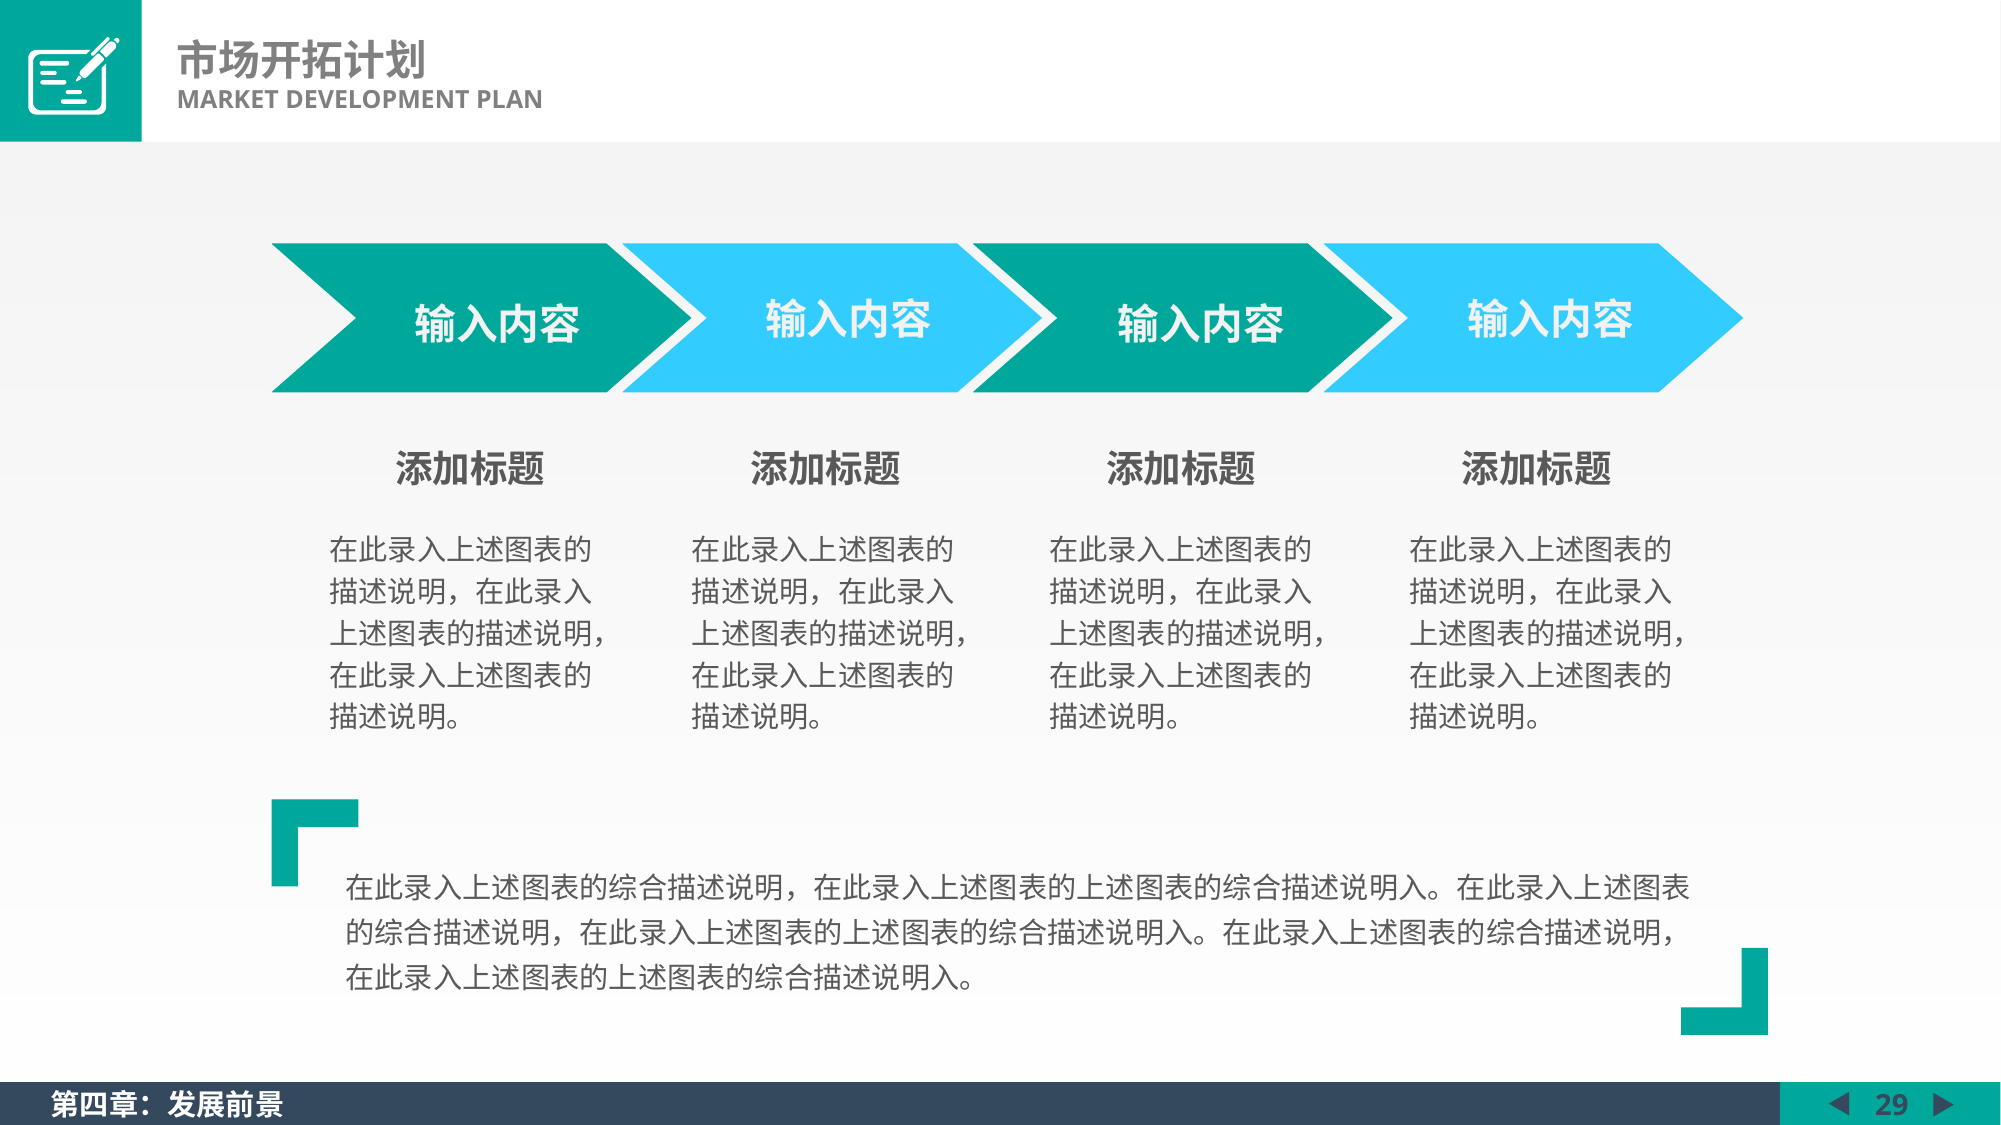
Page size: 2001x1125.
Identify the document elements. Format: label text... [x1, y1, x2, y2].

text_box 市场开拓计划 MARKET DEVELOPMENT PLAN [161, 59, 859, 138]
text_box [1681, 947, 1768, 1035]
text_box [339, 1080, 1778, 1125]
text_box 第四章：发展前景 [0, 1078, 339, 1125]
text_box 在此录入上述图表的描述说明，在此录入上述图表的描述说明，在此录入上述图表的描述说明。 [676, 516, 985, 742]
text_box [271, 799, 359, 887]
text_box [144, 0, 2001, 144]
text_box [972, 243, 1393, 393]
text_box [28, 49, 107, 115]
text_box 在此录入上述图表的描述说明，在此录入上述图表的描述说明，在此录入上述图表的描述说明。 [314, 516, 628, 742]
text_box 在此录入上述图表的综合描述说明，在此录入上述图表的上述图表的综合描述说明入。在此录入上述图表的综合描述说明，在此录入上述图表的上述图表的综合描述说明入。在此录入上述图表的综合描述说明，在此录入上述图表的上述图表的综合描述说明入。 [330, 851, 1733, 1002]
text_box 29 [1779, 1078, 2001, 1125]
text_box 在此录入上述图表的描述说明，在此录入上述图表的描述说明，在此录入上述图表的描述说明。 [1394, 516, 1702, 742]
text_box 添加标题 [1091, 438, 1272, 498]
text_box 添加标题 [380, 438, 561, 498]
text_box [693, 243, 970, 393]
text_box 在此录入上述图表的描述说明，在此录入上述图表的描述说明，在此录入上述图表的描述说明。 [1034, 516, 1345, 742]
text_box [75, 37, 120, 82]
text_box 添加标题 [1446, 438, 1628, 498]
text_box 添加标题 [735, 438, 916, 498]
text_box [1395, 243, 1744, 393]
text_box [271, 243, 692, 393]
text_box [0, 0, 144, 144]
